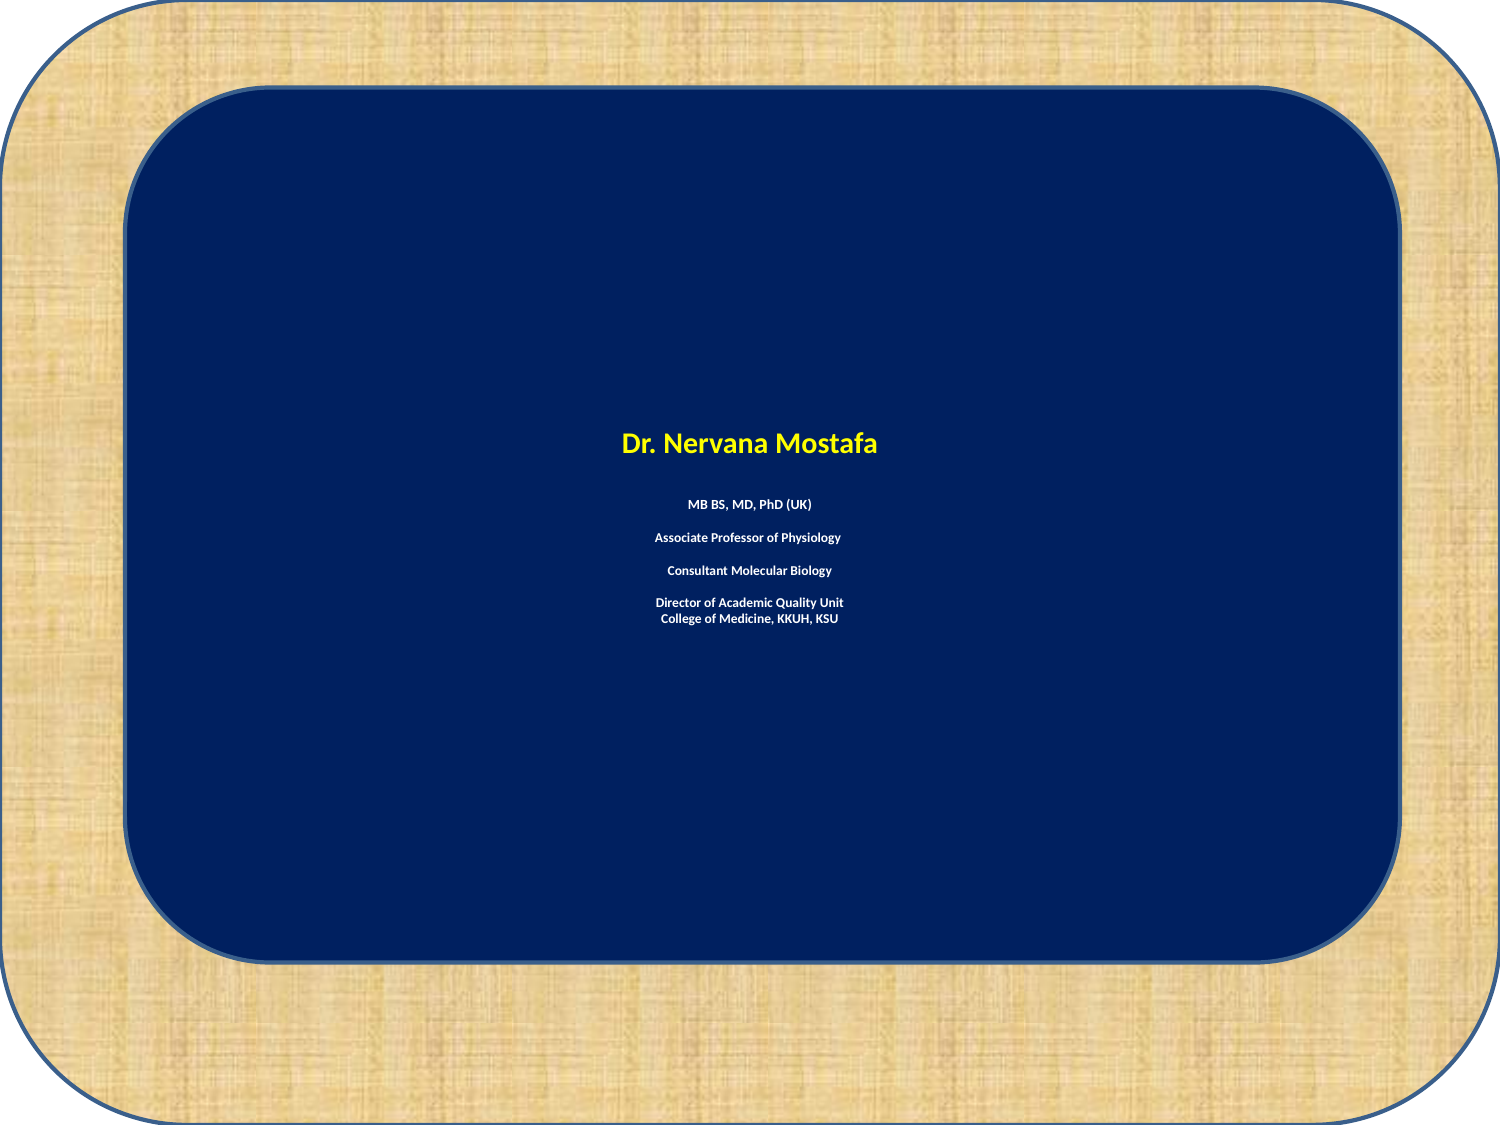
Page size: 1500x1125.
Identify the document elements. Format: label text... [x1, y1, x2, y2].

text_box [122, 85, 1403, 965]
text_box [0, 0, 1500, 1125]
title Dr. Nervana Mostafa MB BS, MD, PhD (UK) Associate Professor of Physiology Consultant Molecular Biology Director of Academic Quality Unit College of Medicine, KKUH, KSU [112, 412, 1388, 654]
